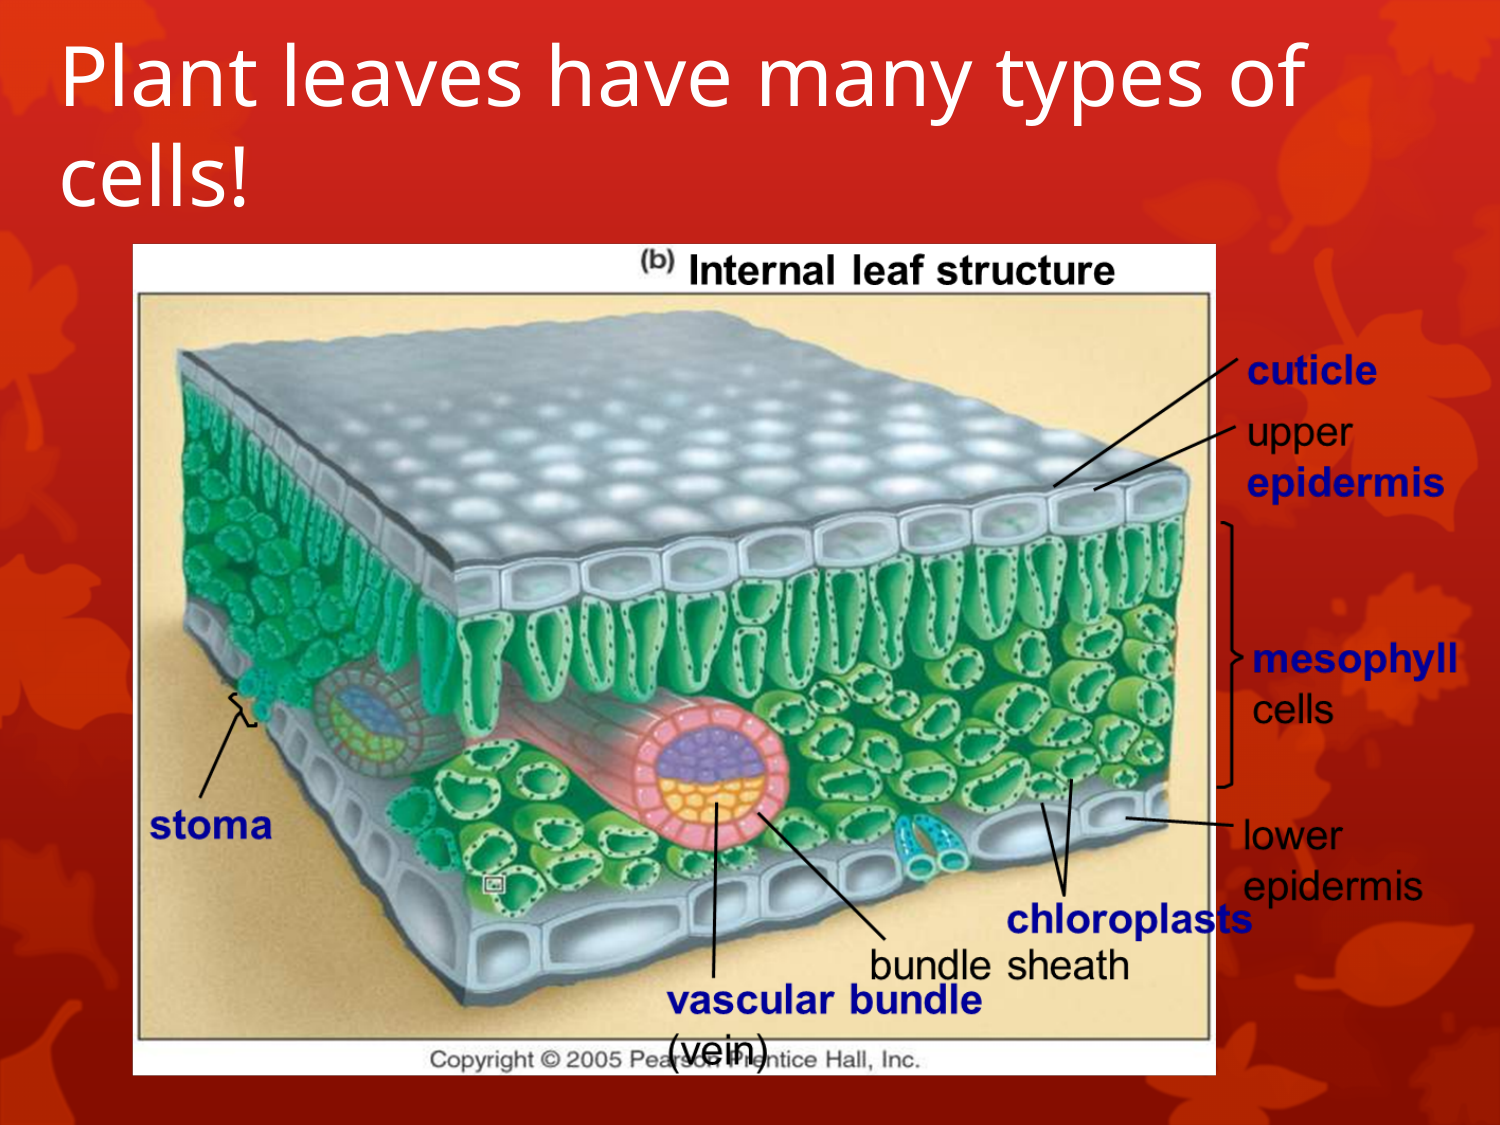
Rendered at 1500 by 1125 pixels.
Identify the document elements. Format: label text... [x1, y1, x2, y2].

text_box Plant leaves have many types of cells! [43, 150, 1346, 231]
picture [123, 229, 1484, 1101]
